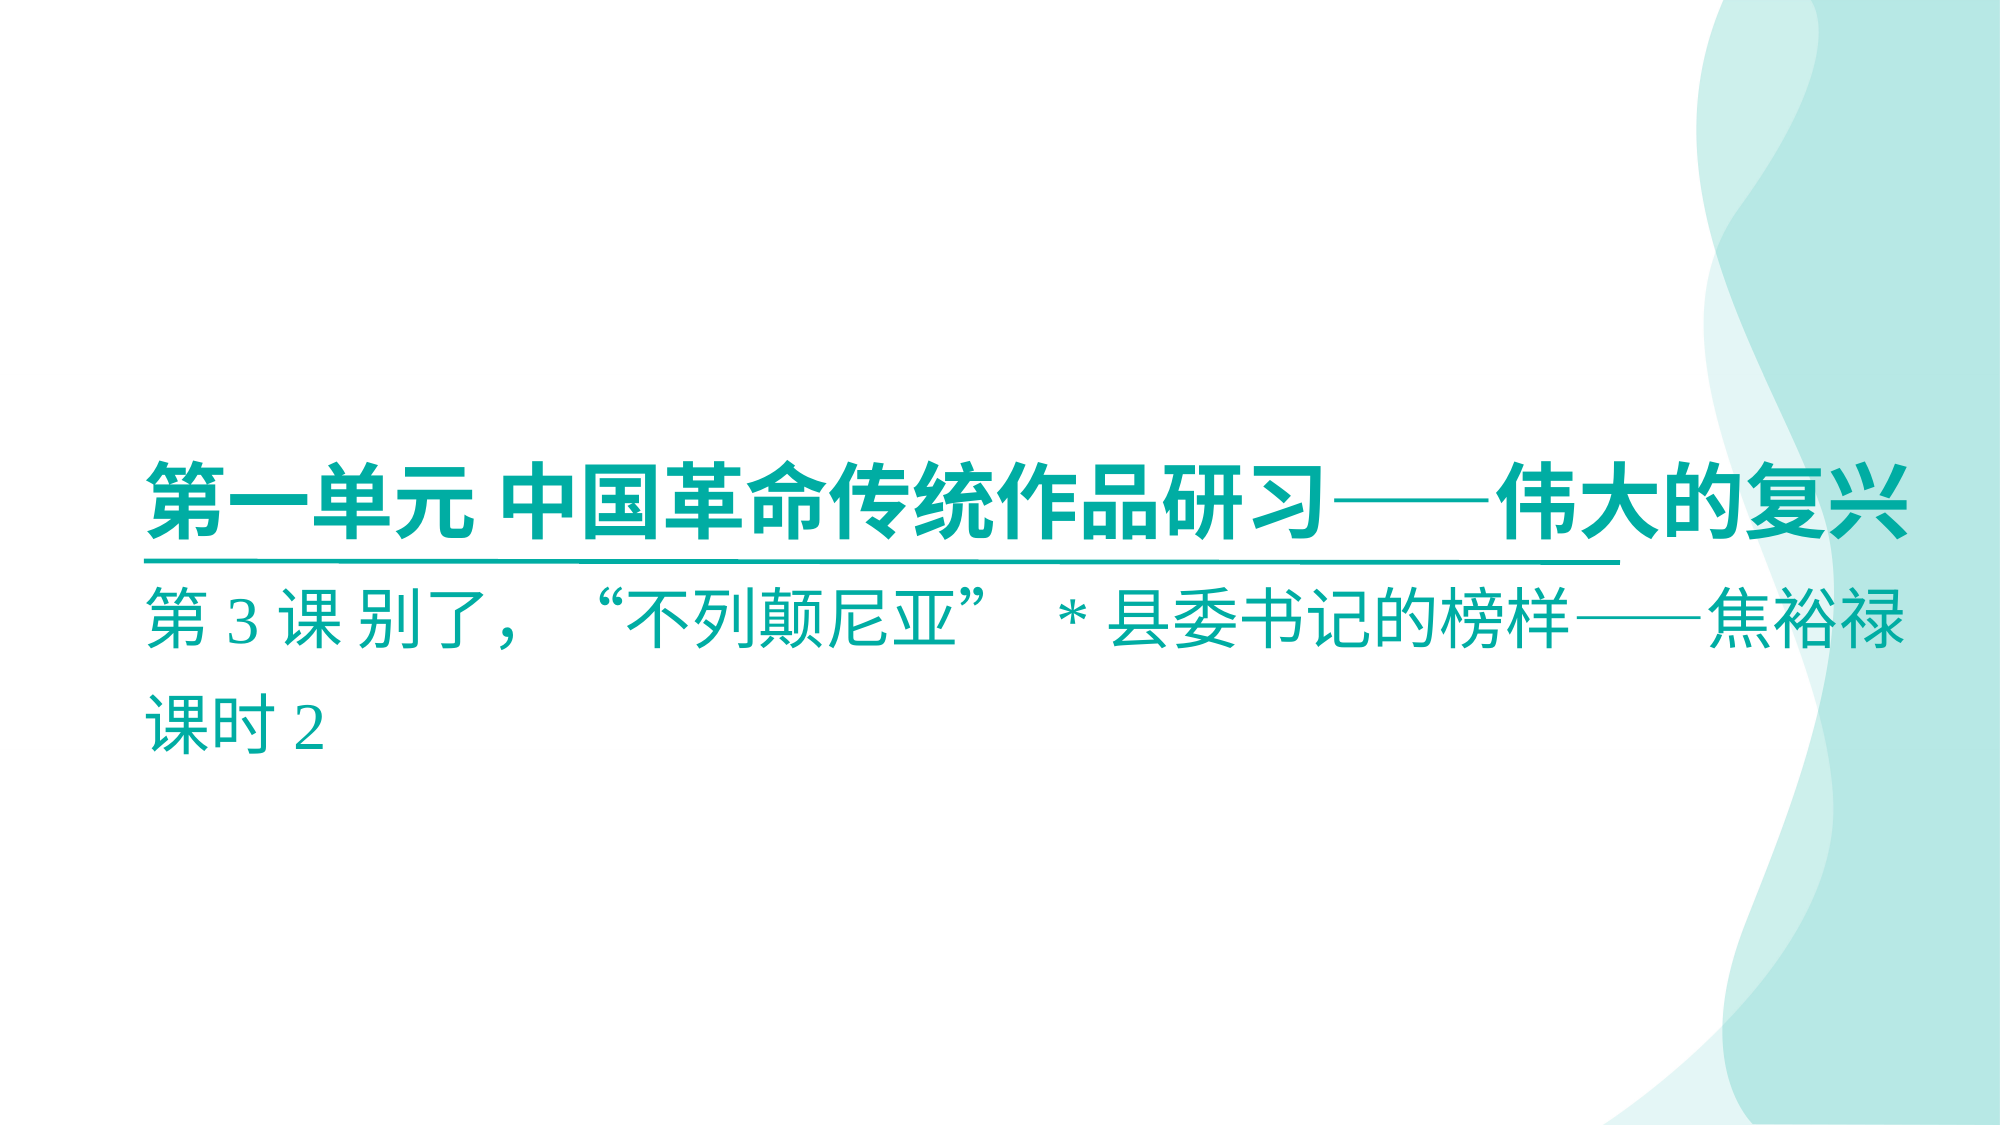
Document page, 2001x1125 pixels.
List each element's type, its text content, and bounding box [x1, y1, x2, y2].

text_box 第3课 别了，“不列颠尼亚” *县委书记的榜样——焦裕禄 [143, 573, 1946, 741]
text_box 第一单元 中国革命传统作品研习——伟大的复兴 [143, 430, 1976, 549]
picture [0, 0, 2000, 1125]
